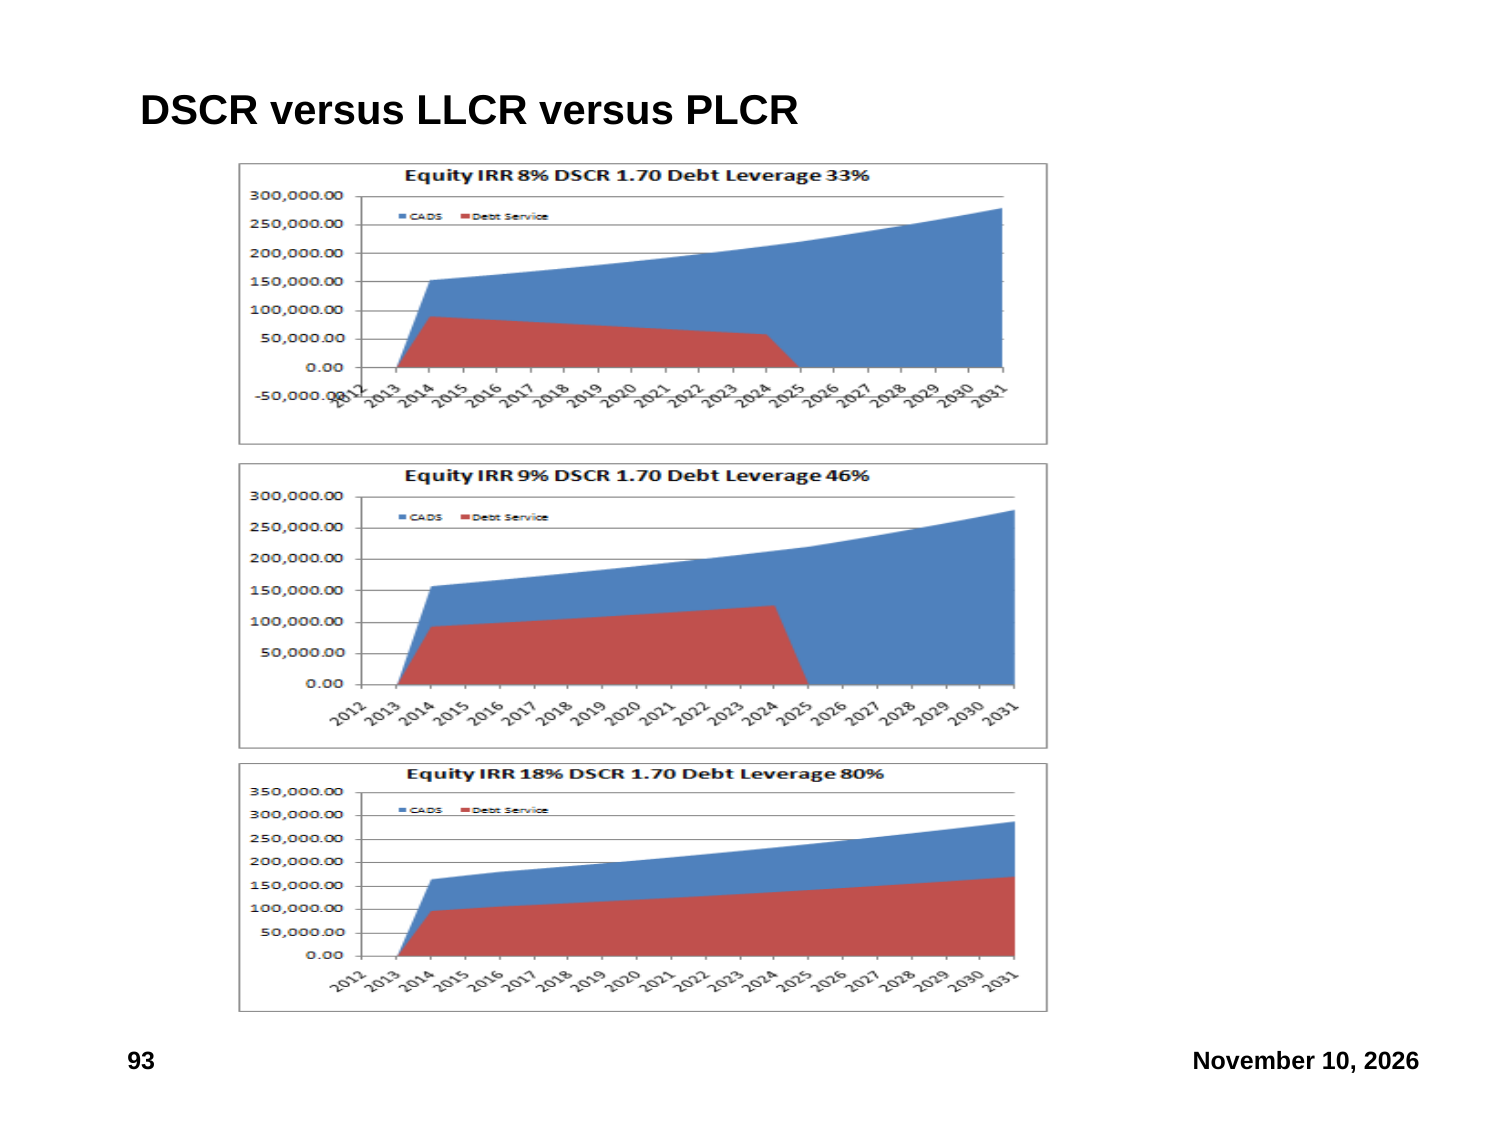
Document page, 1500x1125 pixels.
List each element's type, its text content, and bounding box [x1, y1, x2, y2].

title DSCR versus LLCR versus PLCR [124, 74, 1376, 226]
picture [237, 162, 1051, 447]
picture [237, 762, 1051, 1013]
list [237, 462, 1051, 751]
